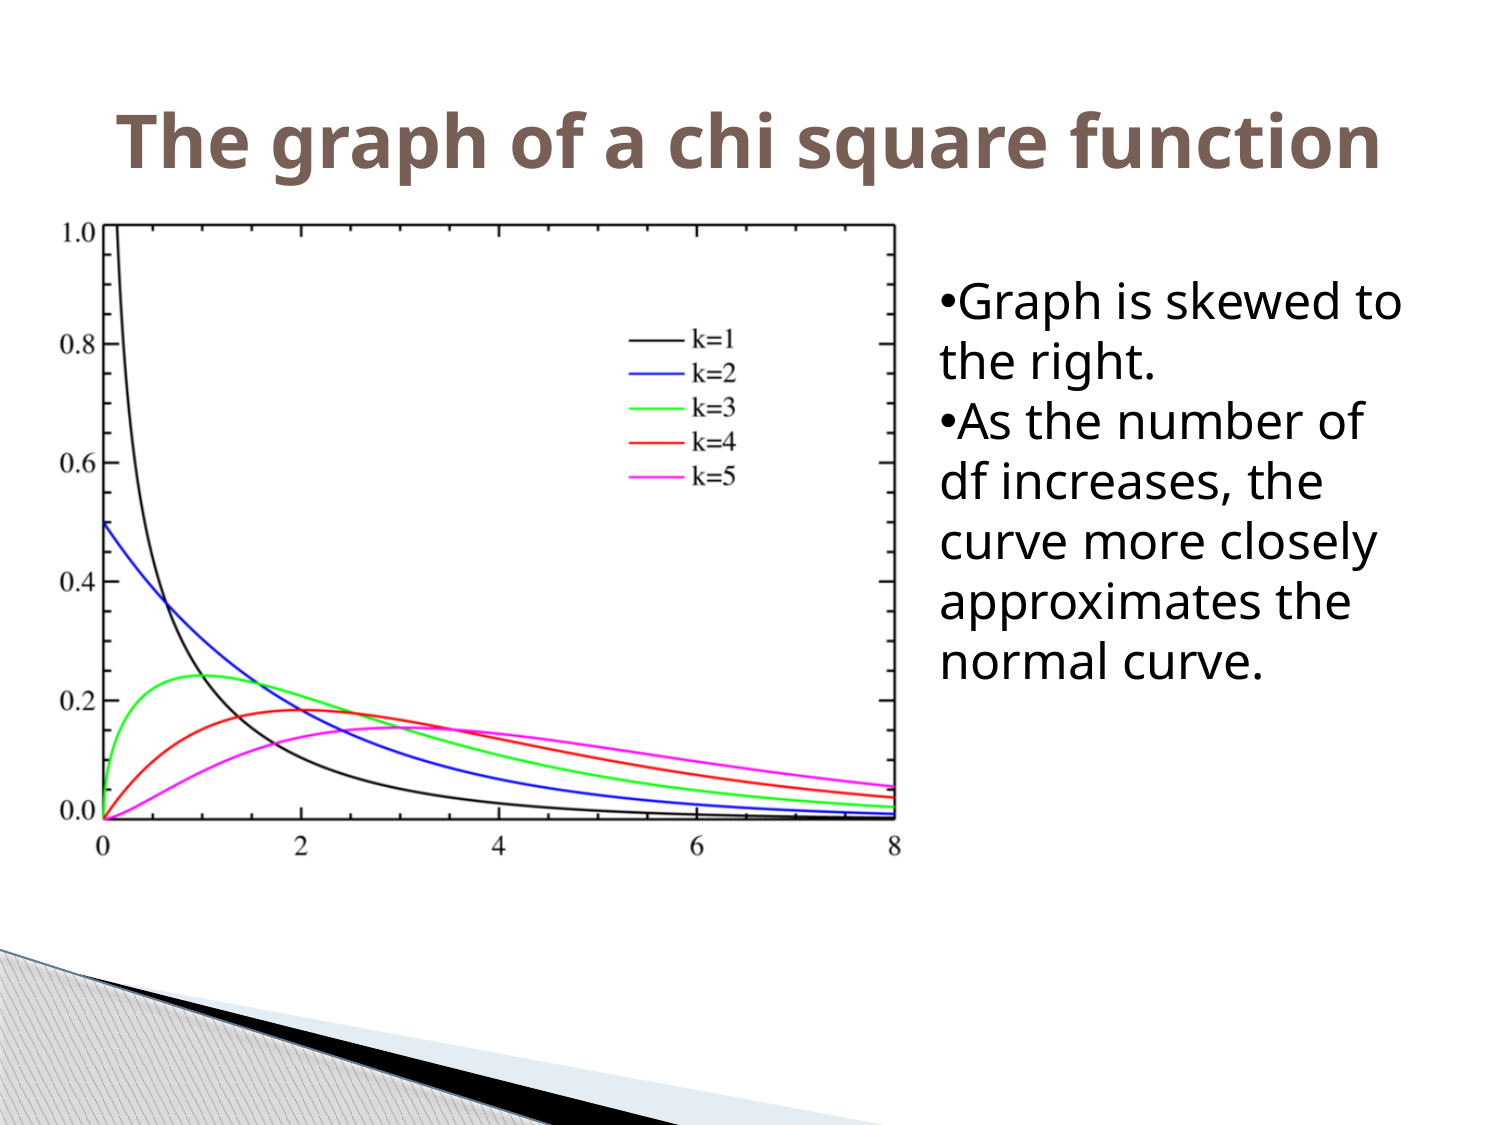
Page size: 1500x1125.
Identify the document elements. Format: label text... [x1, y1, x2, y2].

text_box Graph is skewed to the right. As the number of df increases, the curve more closely approximates the normal curve. [924, 262, 1438, 698]
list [49, 212, 917, 863]
title The graph of a chi square function [75, 45, 1425, 233]
